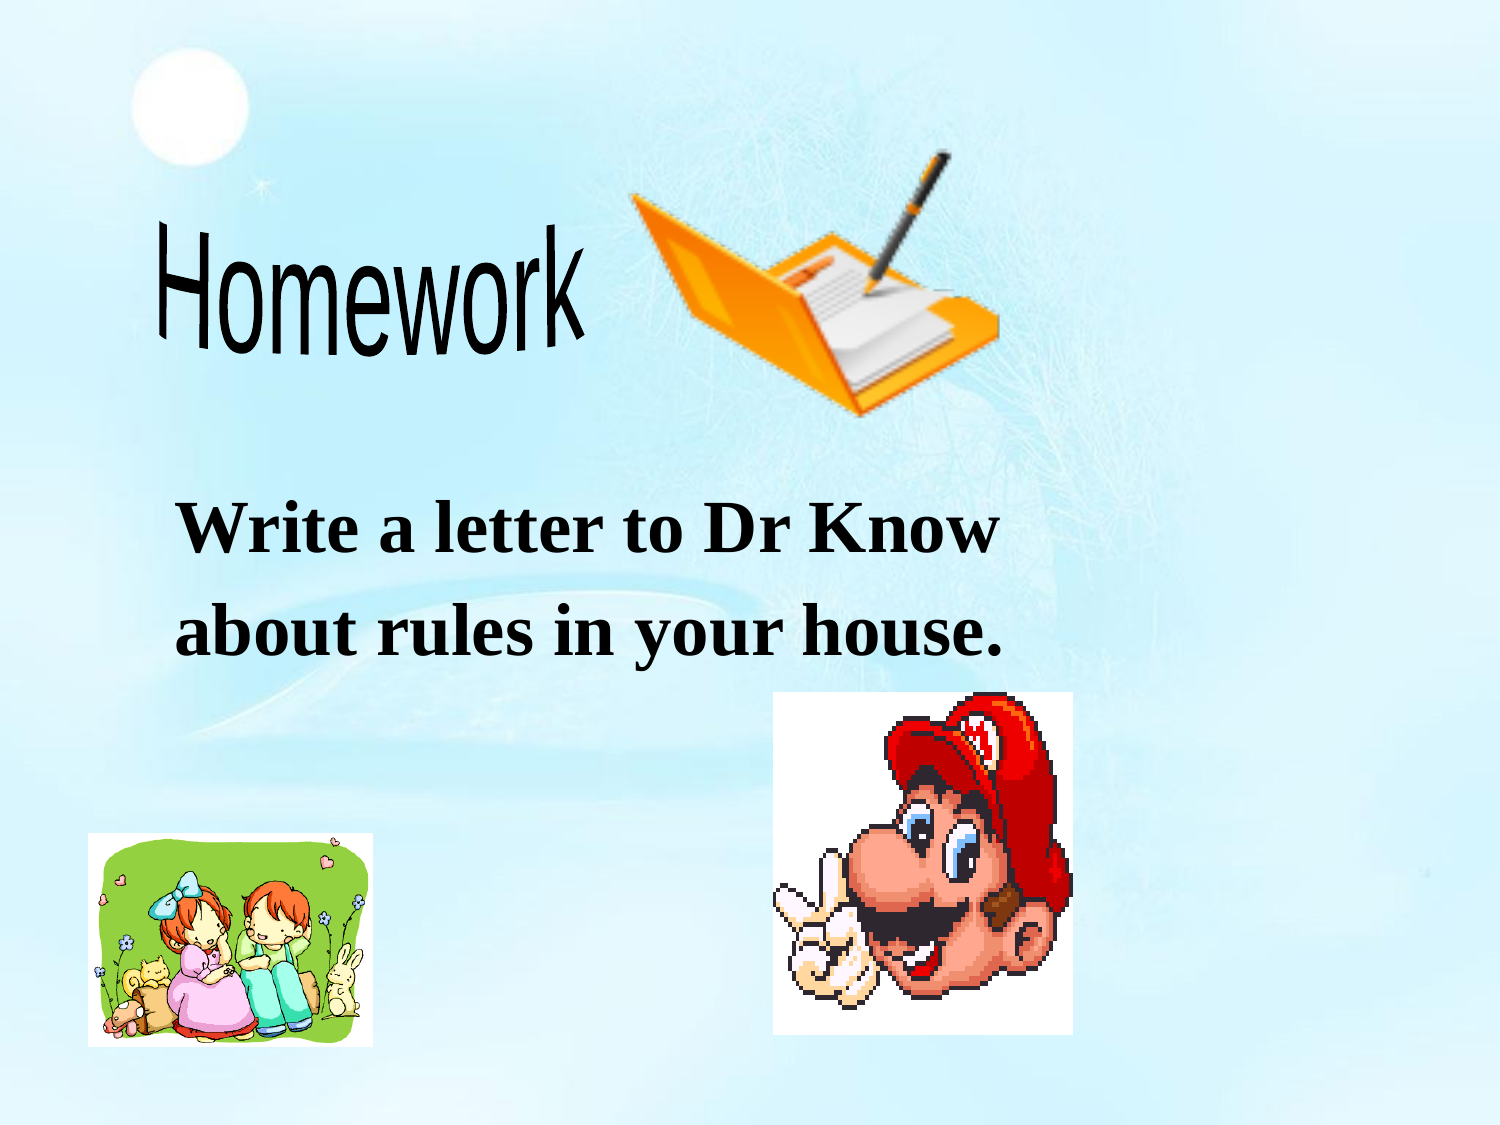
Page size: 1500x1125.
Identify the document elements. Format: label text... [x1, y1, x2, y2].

picture [0, 0, 1500, 1125]
text_box Write a letter to Dr Know about rules in your house. [159, 456, 1069, 776]
